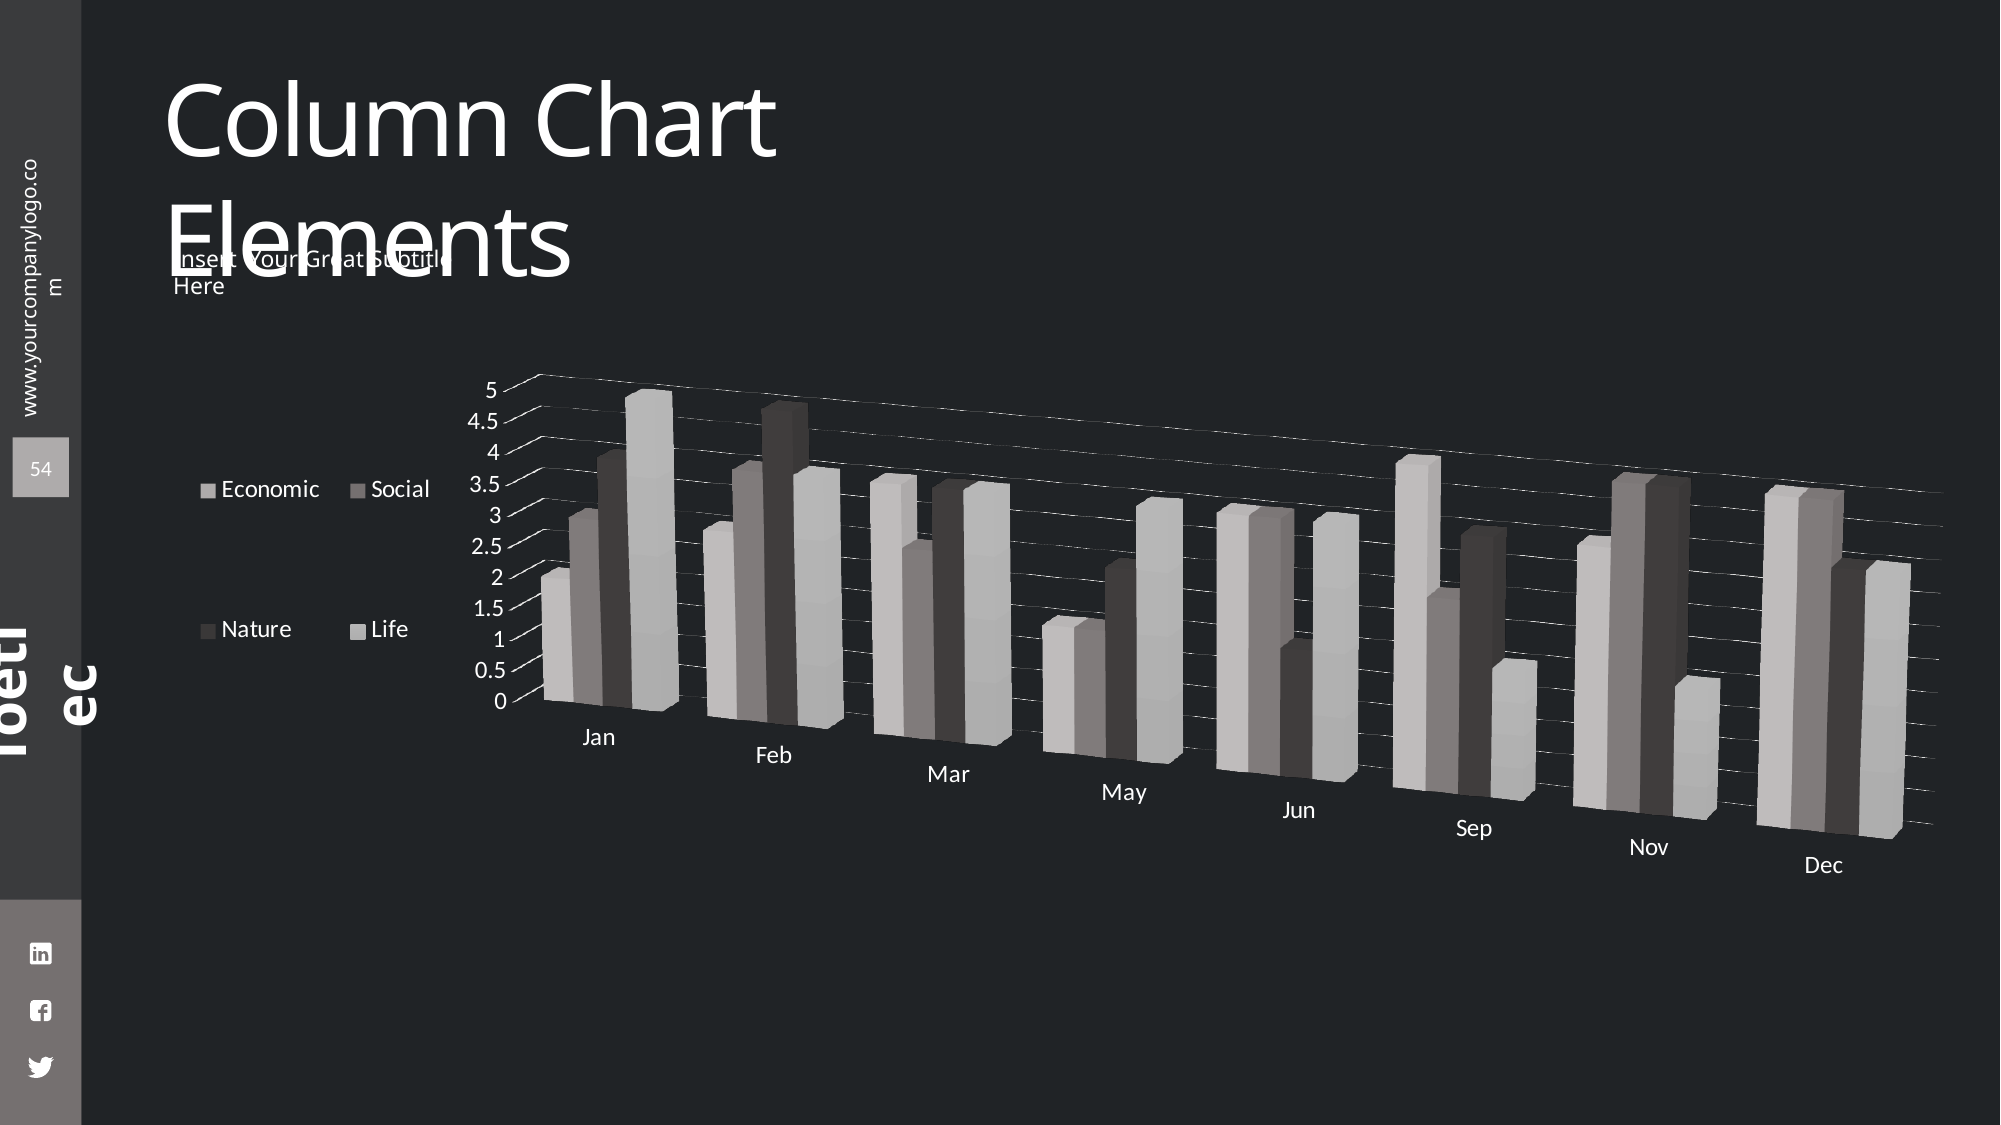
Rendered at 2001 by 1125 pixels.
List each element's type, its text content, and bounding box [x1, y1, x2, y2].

chart [162, 347, 2000, 915]
text_box Insert Your Great Subtitle Here [158, 237, 512, 307]
text_box Column Chart Elements [147, 116, 987, 236]
slide_number 54 [12, 437, 69, 498]
